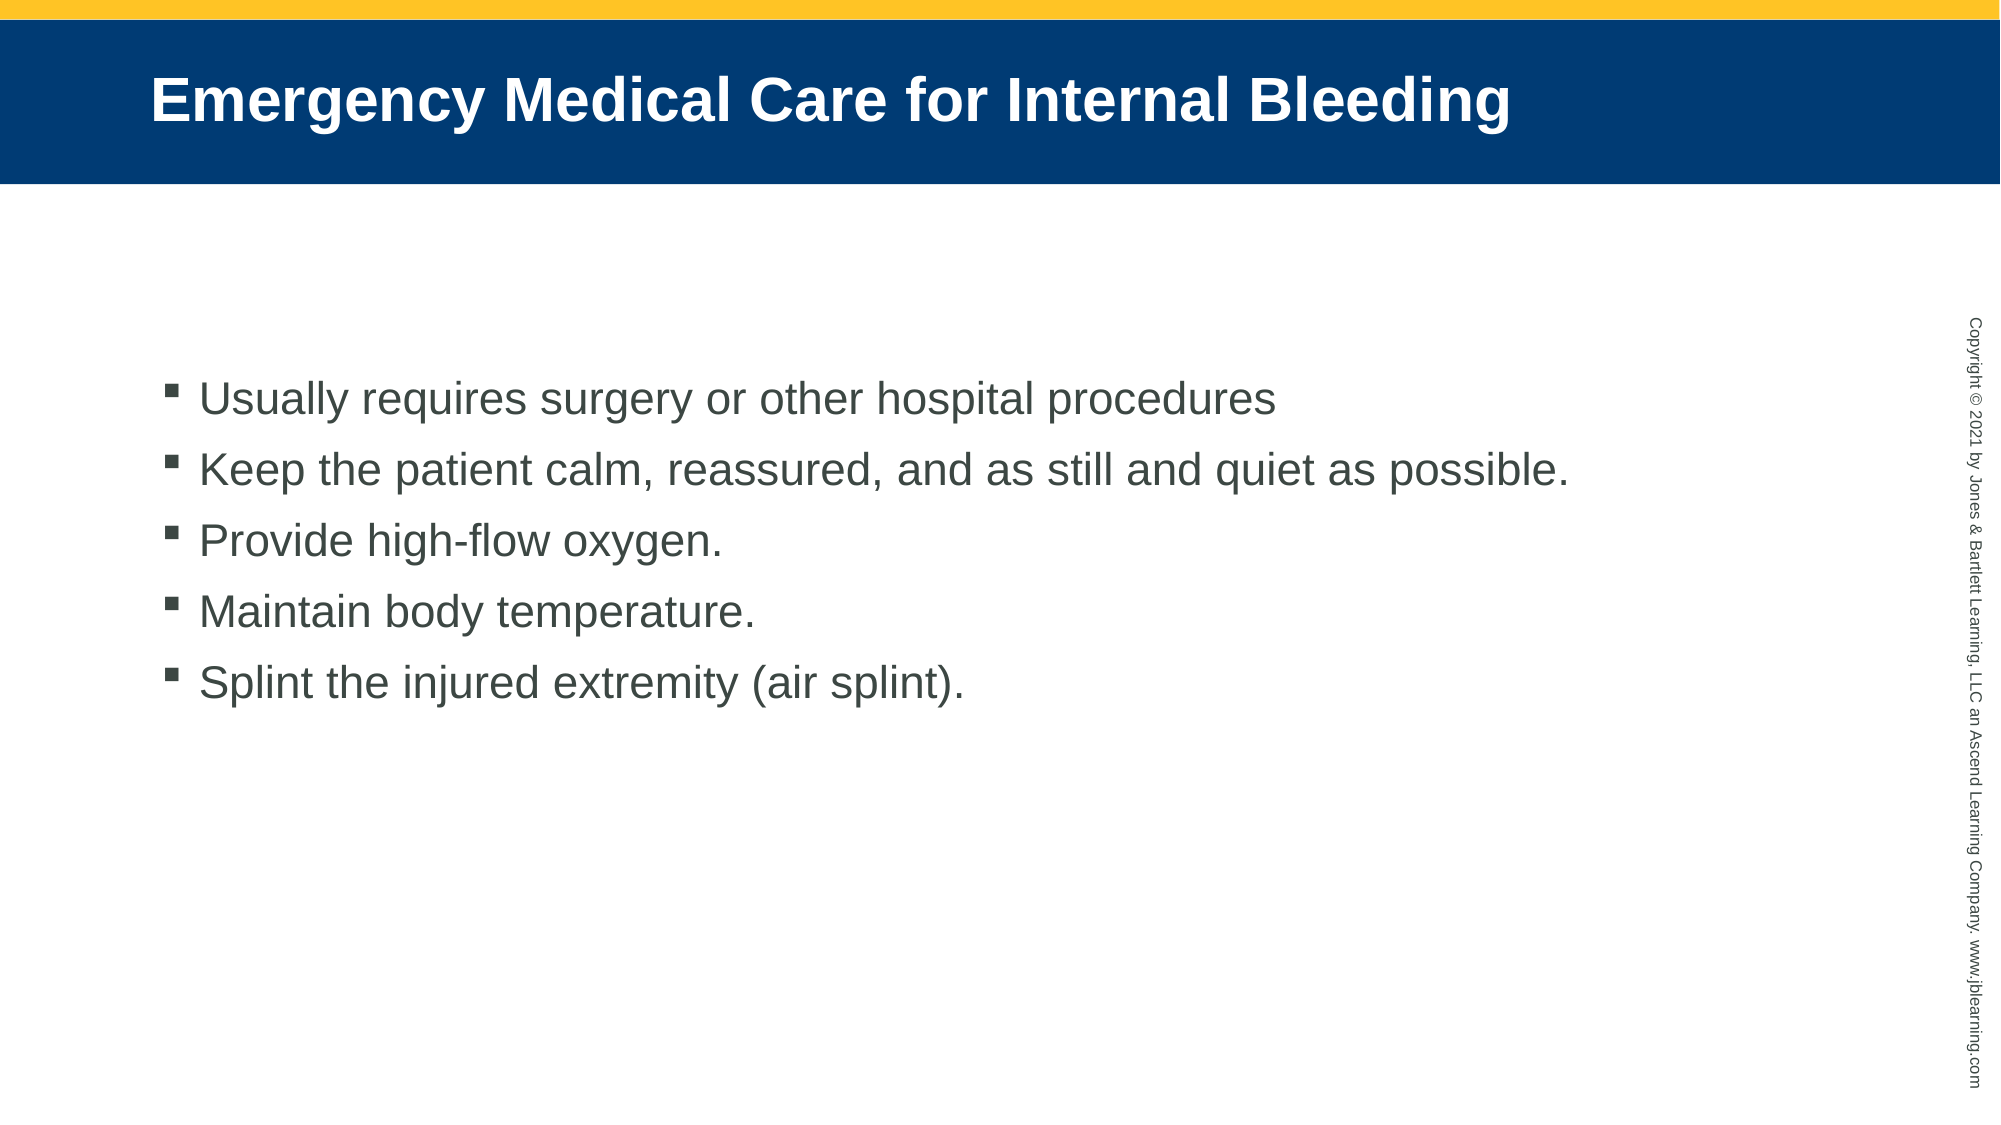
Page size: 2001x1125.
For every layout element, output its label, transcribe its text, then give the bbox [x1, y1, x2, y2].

title Emergency Medical Care for Internal Bleeding [0, 19, 2000, 185]
list Usually requires surgery or other hospital procedures Keep the patient calm, reassured, and as still and quiet as possible. Provide high-flow oxygen. Maintain body temperature. Splint the injured extremity (air splint). [146, 361, 1859, 1016]
